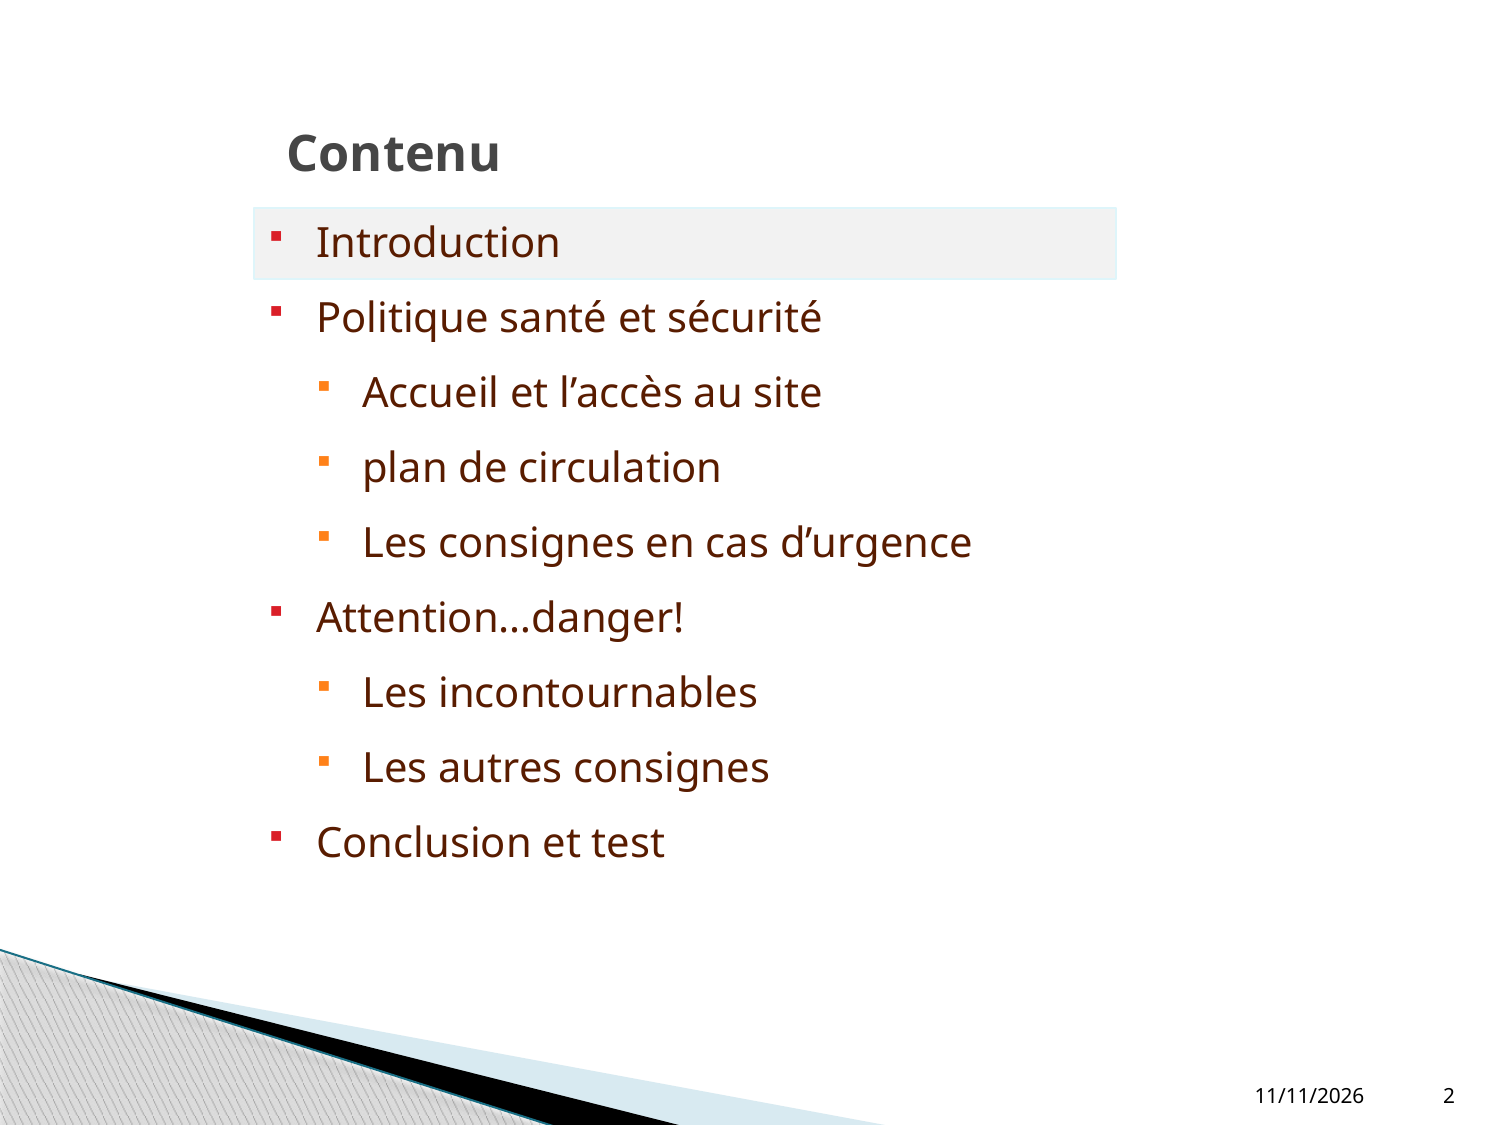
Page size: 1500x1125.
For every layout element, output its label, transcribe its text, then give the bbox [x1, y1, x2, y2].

text_box 16/10/2019 [1239, 1075, 1379, 1119]
title Contenu [271, 113, 1431, 189]
text_box 1 [1383, 1075, 1500, 1119]
text_box Introduction Politique santé et sécurité Accueil et l’accès au site plan de circulation Les consignes en cas d’urgence Attention…danger! Les incontournables Les autres consignes Conclusion et test [253, 208, 1467, 1083]
